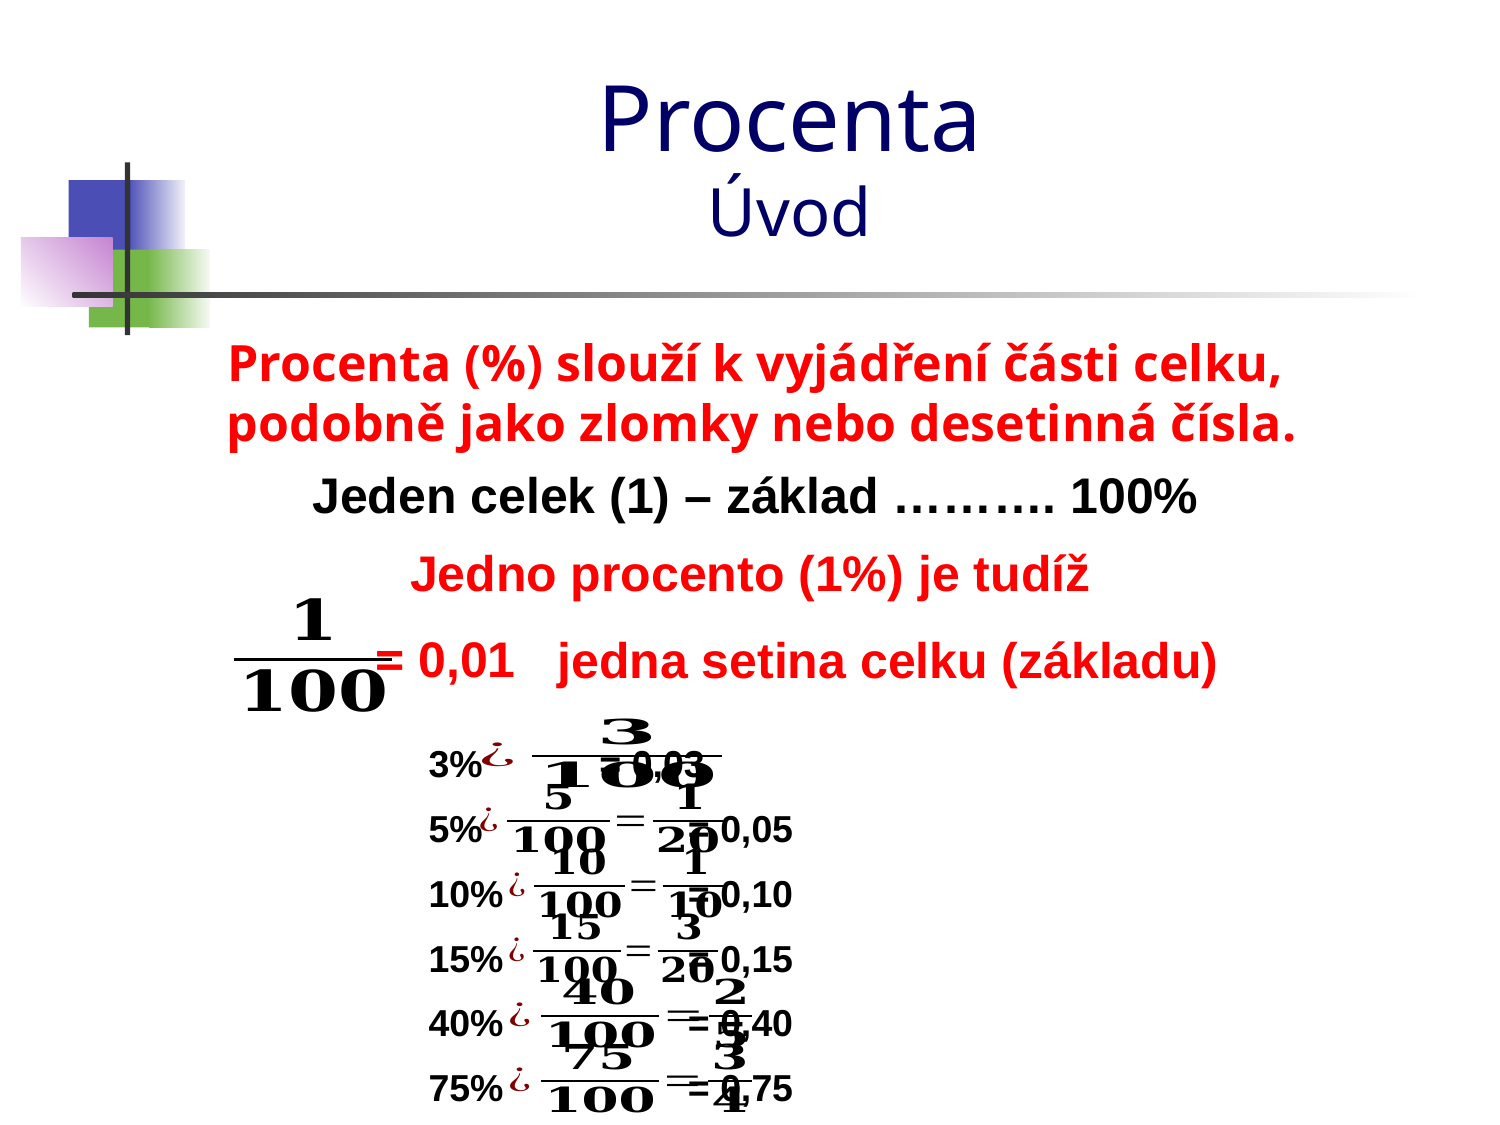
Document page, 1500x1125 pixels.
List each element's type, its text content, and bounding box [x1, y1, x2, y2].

text_box 5% [413, 797, 498, 857]
title Procenta Úvod [111, 34, 1468, 276]
text_box = 0,03 [584, 732, 767, 792]
text_box = 0,15 [673, 927, 856, 987]
text_box = 0,10 [673, 862, 856, 922]
text_box Procenta (%) slouží k vyjádření části celku, podobně jako zlomky nebo desetinná čísla. [76, 323, 1447, 456]
text_box 15% [414, 927, 519, 987]
text_box jedna setina celku (základu) [542, 621, 1278, 697]
text_box 10% [414, 862, 519, 922]
text_box = 0,01 [360, 619, 543, 695]
text_box = 0,40 [673, 992, 856, 1052]
text_box Jedno procento (1%) je tudíž [395, 533, 1117, 609]
text_box = 0,05 [673, 797, 856, 857]
text_box 40% [414, 992, 519, 1052]
text_box Jeden celek (1) – základ ………. 100% [41, 456, 1471, 531]
text_box 75% [414, 1057, 519, 1117]
text_box = 0,75 [673, 1057, 856, 1117]
text_box 3% [413, 732, 498, 792]
